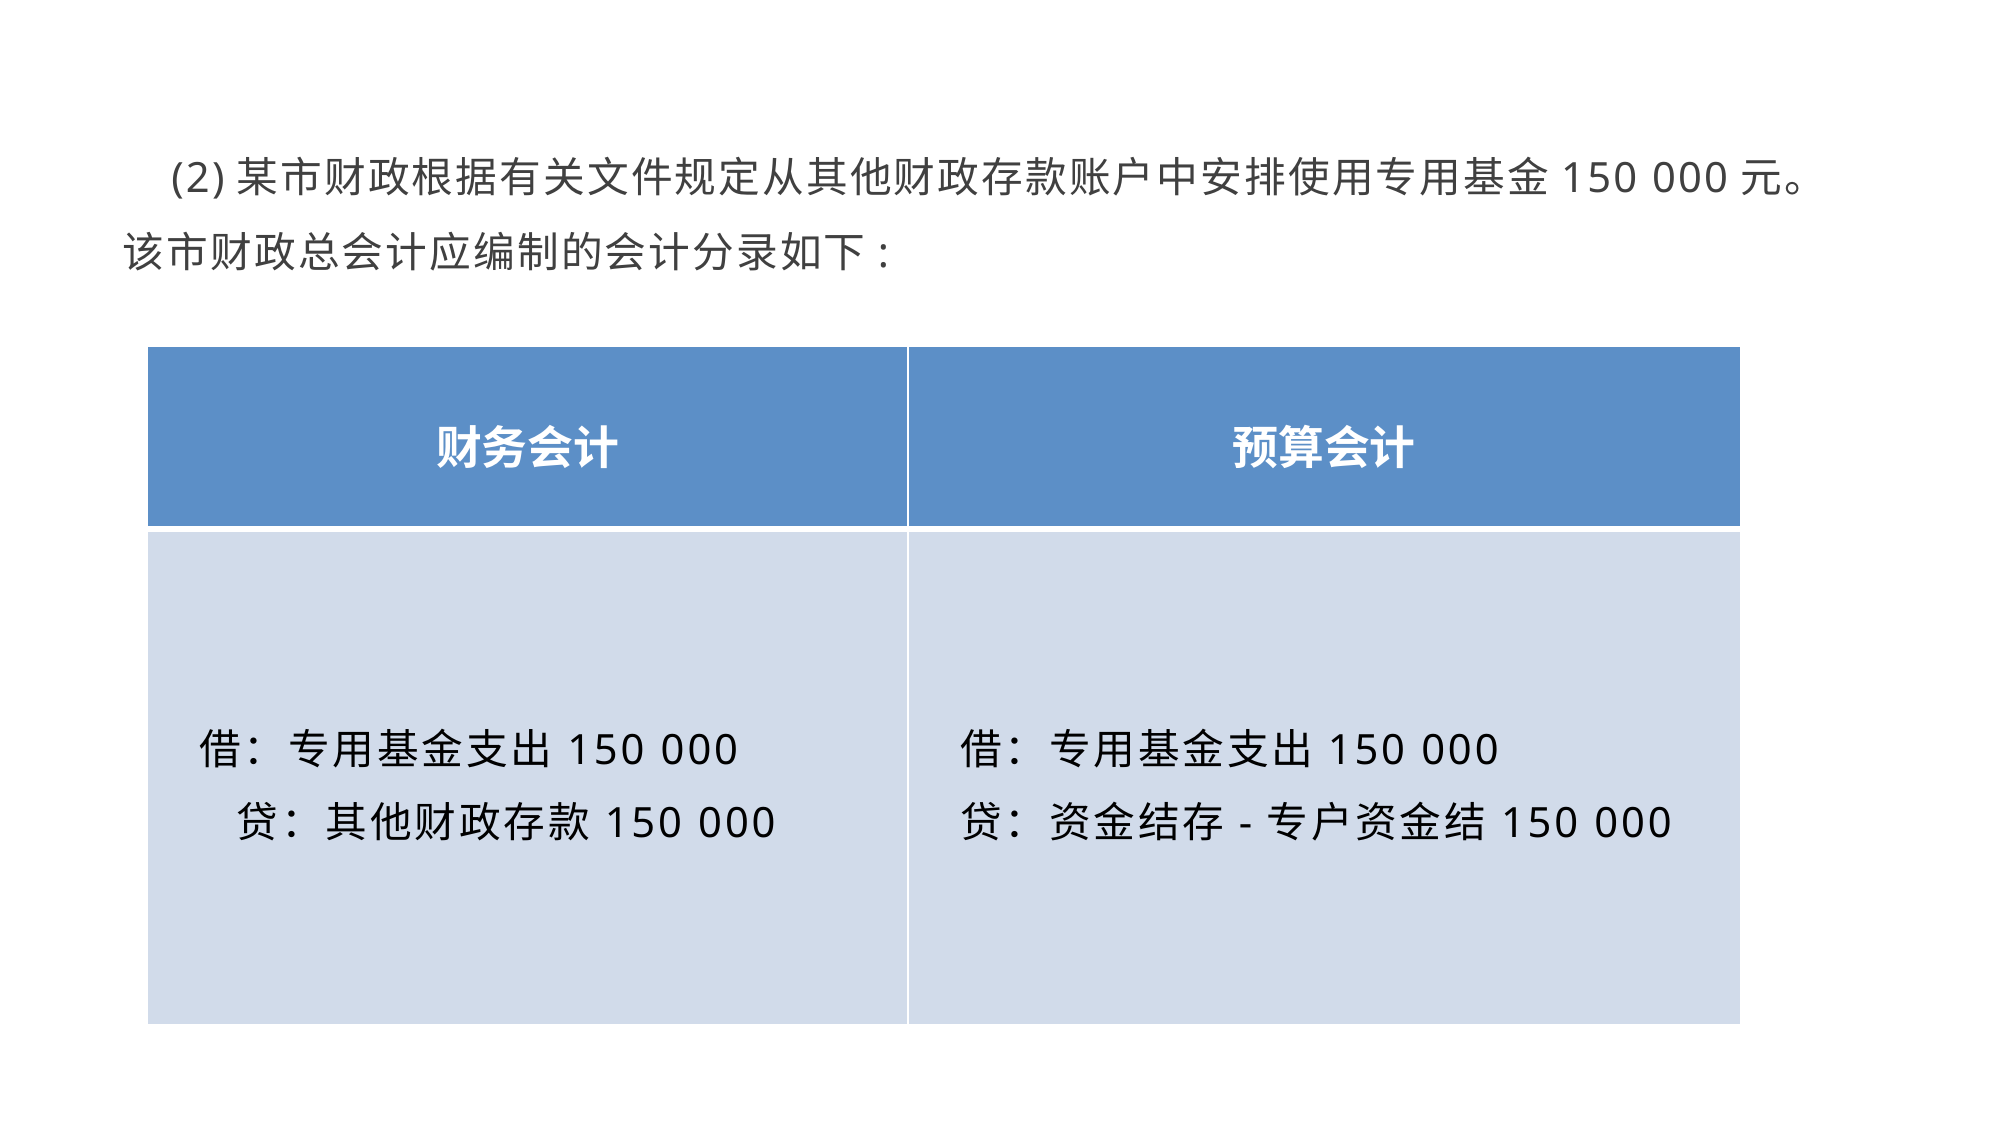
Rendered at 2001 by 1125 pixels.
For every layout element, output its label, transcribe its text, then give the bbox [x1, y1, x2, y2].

text_box (2)某市财政根据有关文件规定从其他财政存款账户中安排使用专用基金150 000元。该市财政总会计应编制的会计分录如下: [108, 118, 1885, 870]
table_cell 借：专用基金支出150 000 贷：资金结存-专户资金结150 000 [909, 532, 1740, 1024]
table_header 预算会计 [909, 347, 1740, 526]
table_cell 借：专用基金支出150 000 贷：其他财政存款150 000 [148, 532, 907, 1024]
table_header 财务会计 [148, 347, 907, 526]
